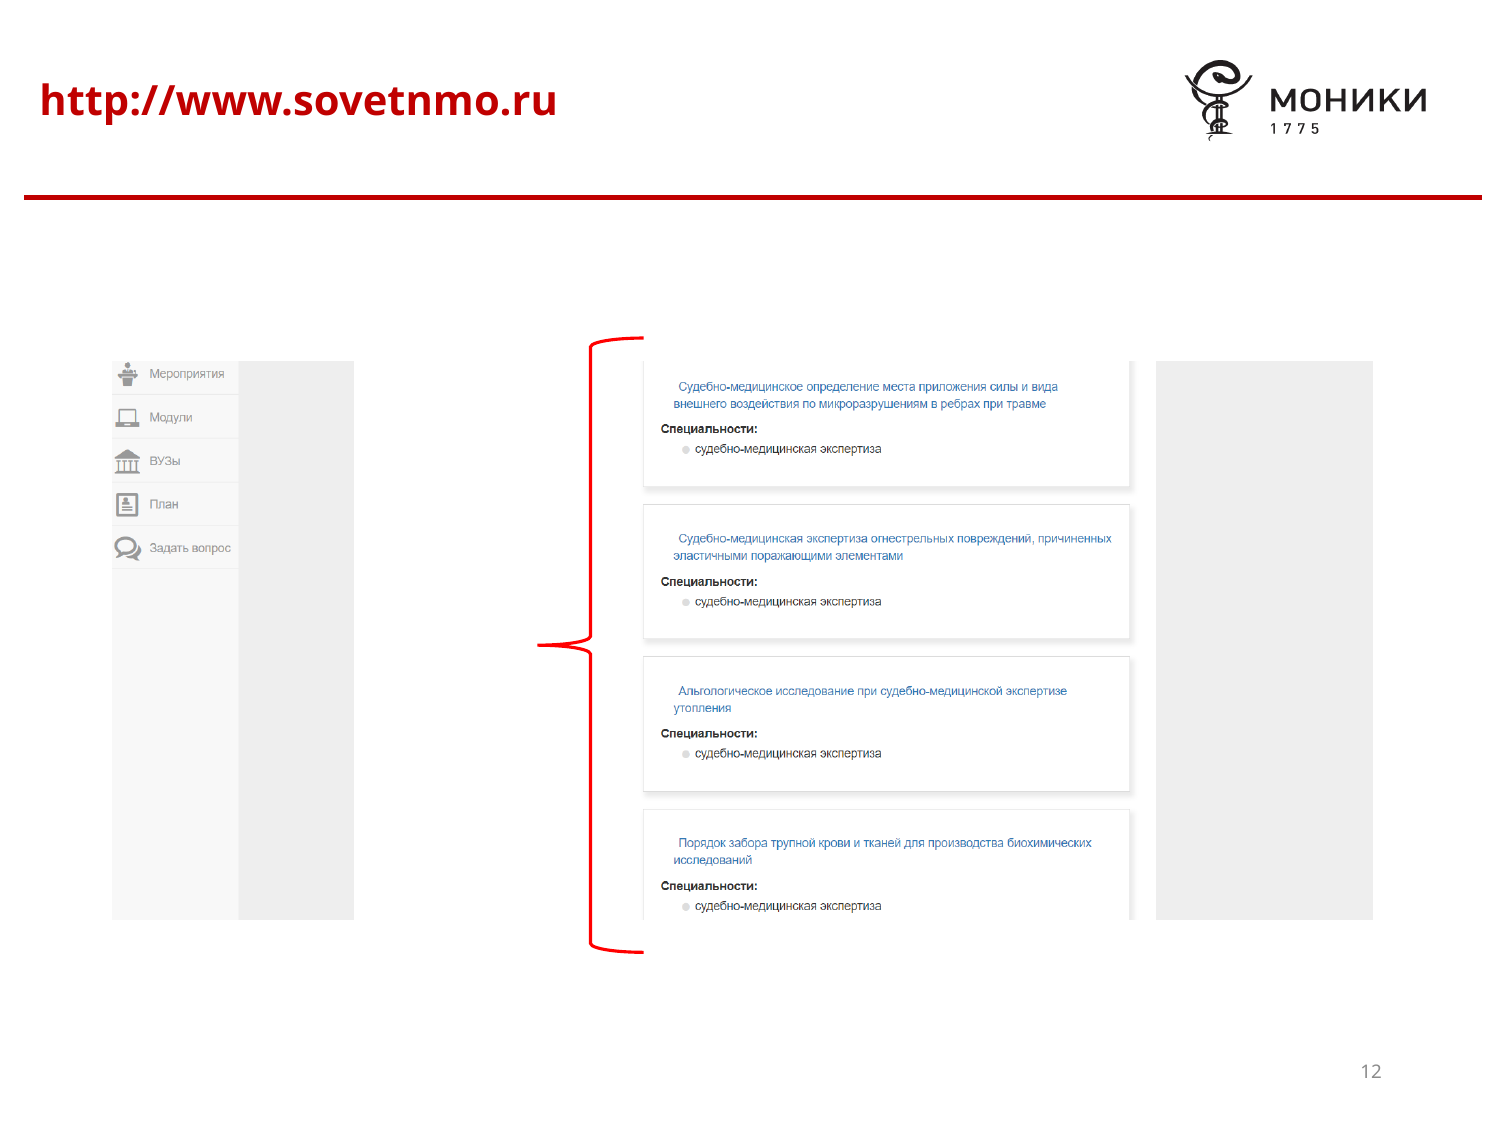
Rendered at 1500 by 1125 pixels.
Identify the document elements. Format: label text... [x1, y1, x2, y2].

text_box [588, 920, 644, 954]
text_box [588, 336, 644, 361]
title http://www.sovetnmo.ru [24, 8, 1176, 196]
text_box [1163, 48, 1447, 148]
picture [112, 361, 1373, 920]
slide_number 12 [1059, 1042, 1397, 1103]
